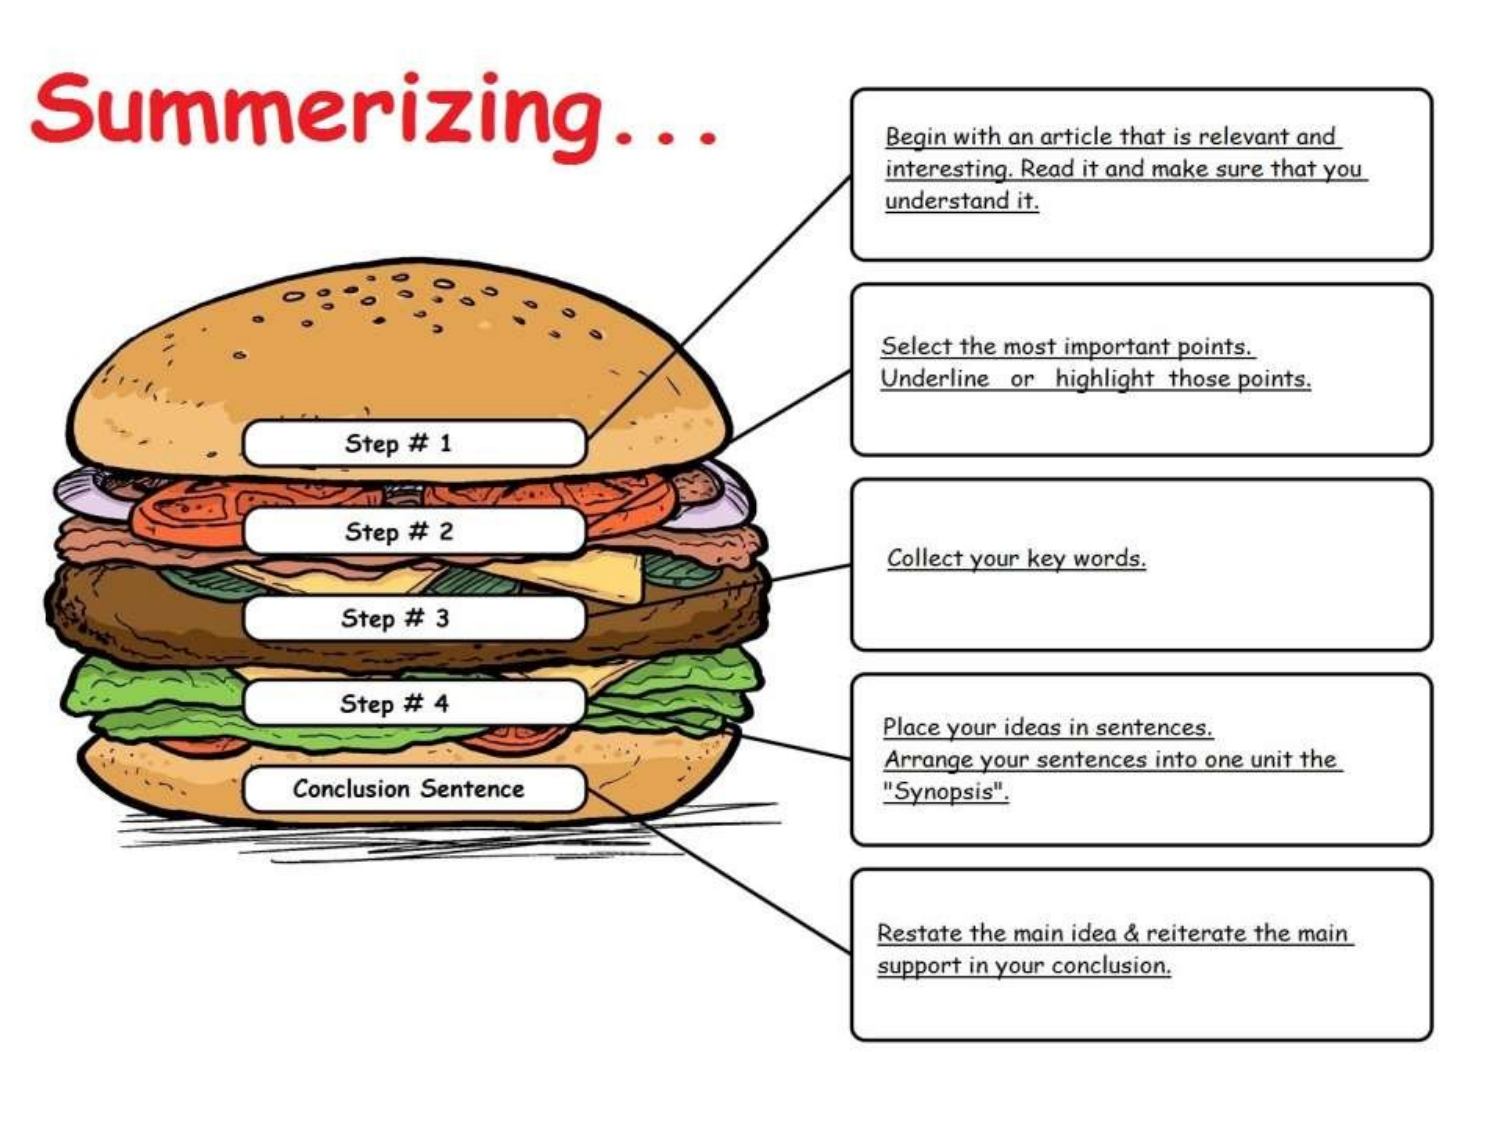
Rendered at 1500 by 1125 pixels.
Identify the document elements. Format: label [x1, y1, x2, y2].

text_box [0, 0, 1500, 1125]
